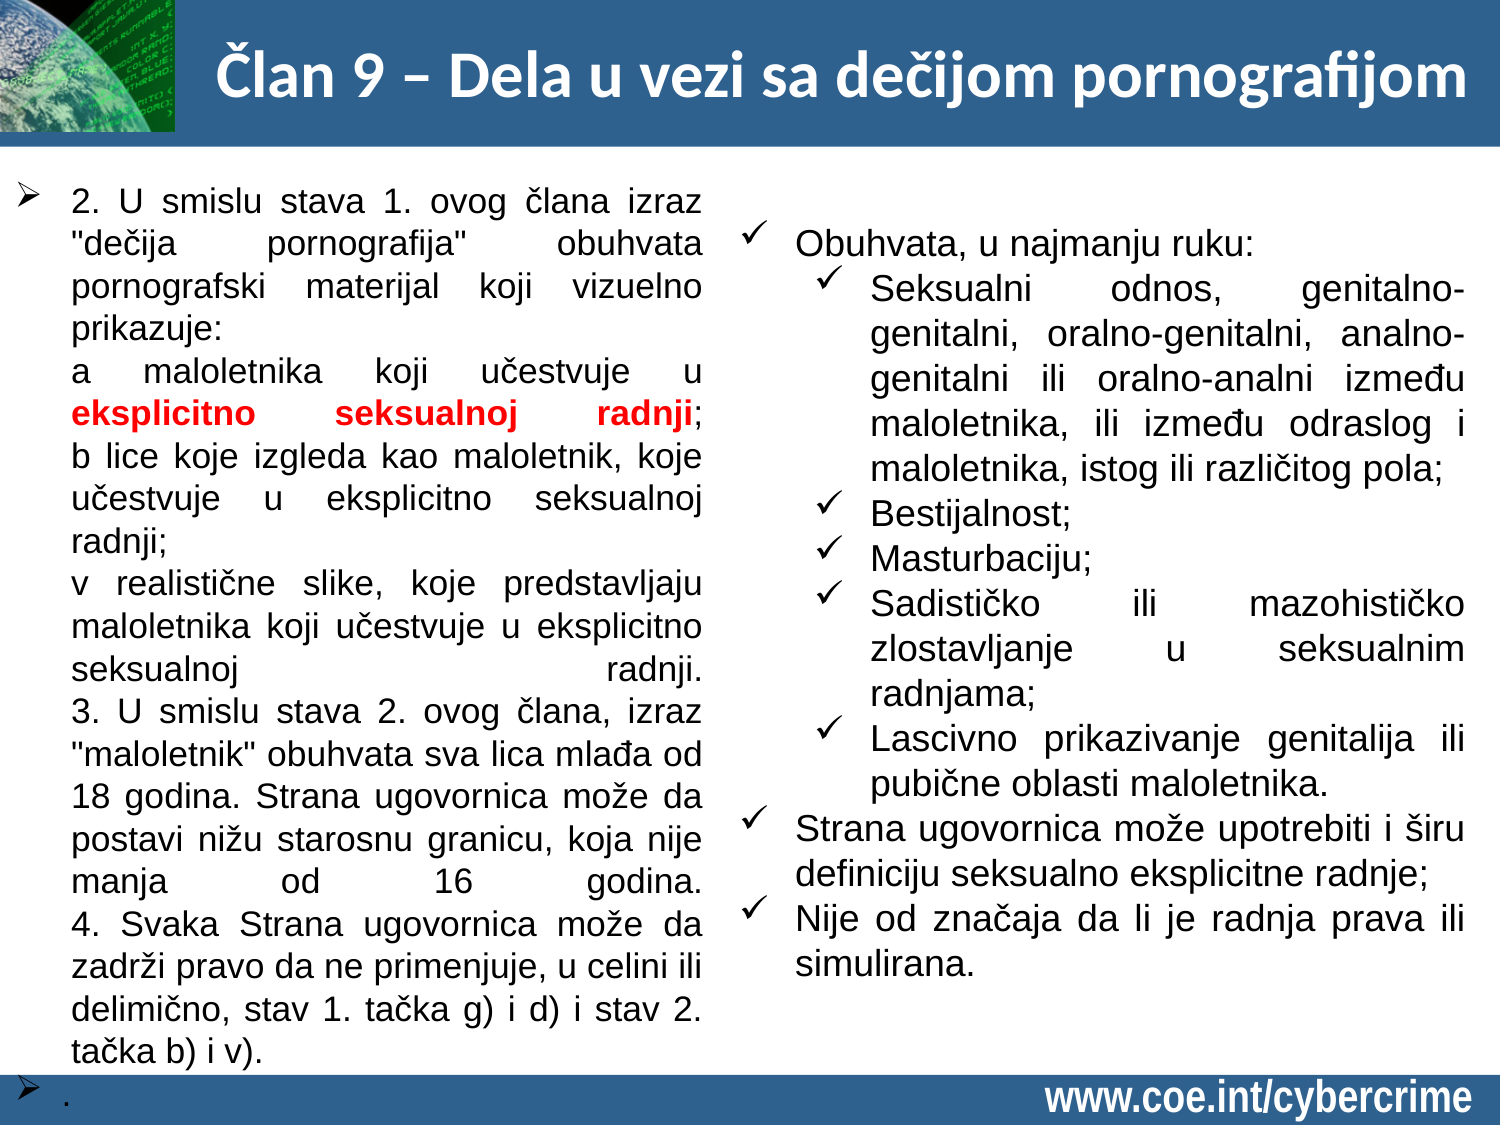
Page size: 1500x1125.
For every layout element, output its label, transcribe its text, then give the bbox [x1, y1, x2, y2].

text_box [0, 1073, 1030, 1125]
text_box www.coe.int/cybercrime [1030, 1059, 1500, 1125]
text_box Obuhvata, u najmanju ruku: Seksualni odnos, genitalno-genitalni, oralno-genitalni, analno-genitalni ili oralno-analni između maloletnika, ili između odraslog i maloletnika, istog ili različitog pola; Bestijalnost; Masturbaciju; Sadističko ili mazohističko zlostavljanje u seksualnim radnjama; Lascivno prikazivanje genitalija ili pubične oblasti maloletnika. Strana ugovornica može upotrebiti i širu definiciju seksualno eksplicitne radnje; Nije od značaja da li je radnja prava ili simulirana. [724, 211, 1480, 991]
picture [0, 0, 175, 132]
text_box 2. U smislu stava 1. ovog člana izraz "dečija pornografija" obuhvata pornografski materijal koji vizuelno prikazuje: a maloletnika koji učestvuje u eksplicitno seksualnoj radnji; b lice koje izgleda kao maloletnik, koje učestvuje u eksplicitno seksualnoj radnji; v realistične slike, koje predstavljaju maloletnika koji učestvuje u eksplicitno seksualnoj radnji. 3. U smislu stava 2. ovog člana, izraz "maloletnik" obuhvata sva lica mlađa od 18 godina. Strana ugovornica može da postavi nižu starosnu granicu, koja nije manja od 16 godina. 4. Svaka Strana ugovornica može da zadrži pravo da ne primenjuje, u celini ili delimično, stav 1. tačka g) i d) i stav 2. tačka b) i v). . [0, 170, 718, 1121]
text_box Član 9 – Dela u vezi sa dečijom pornografijom [0, 0, 1500, 149]
